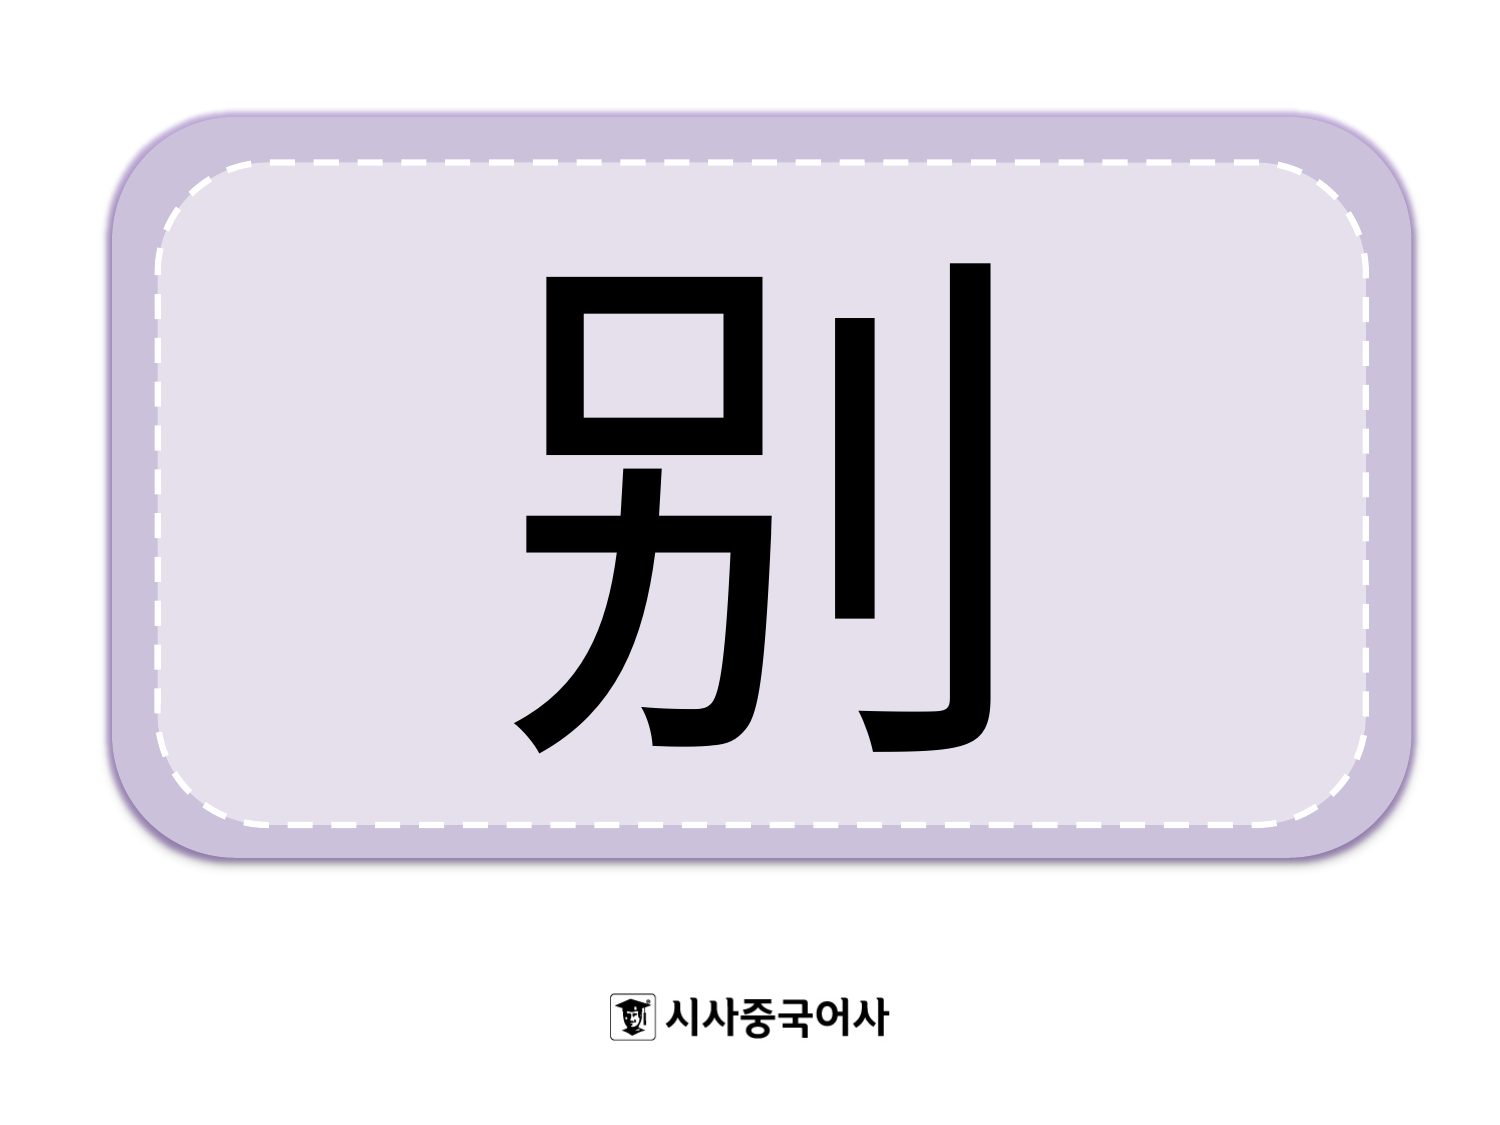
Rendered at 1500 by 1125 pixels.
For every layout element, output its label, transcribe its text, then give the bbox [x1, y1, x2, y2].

text_box 别 [162, 160, 1371, 824]
picture [602, 987, 898, 1047]
